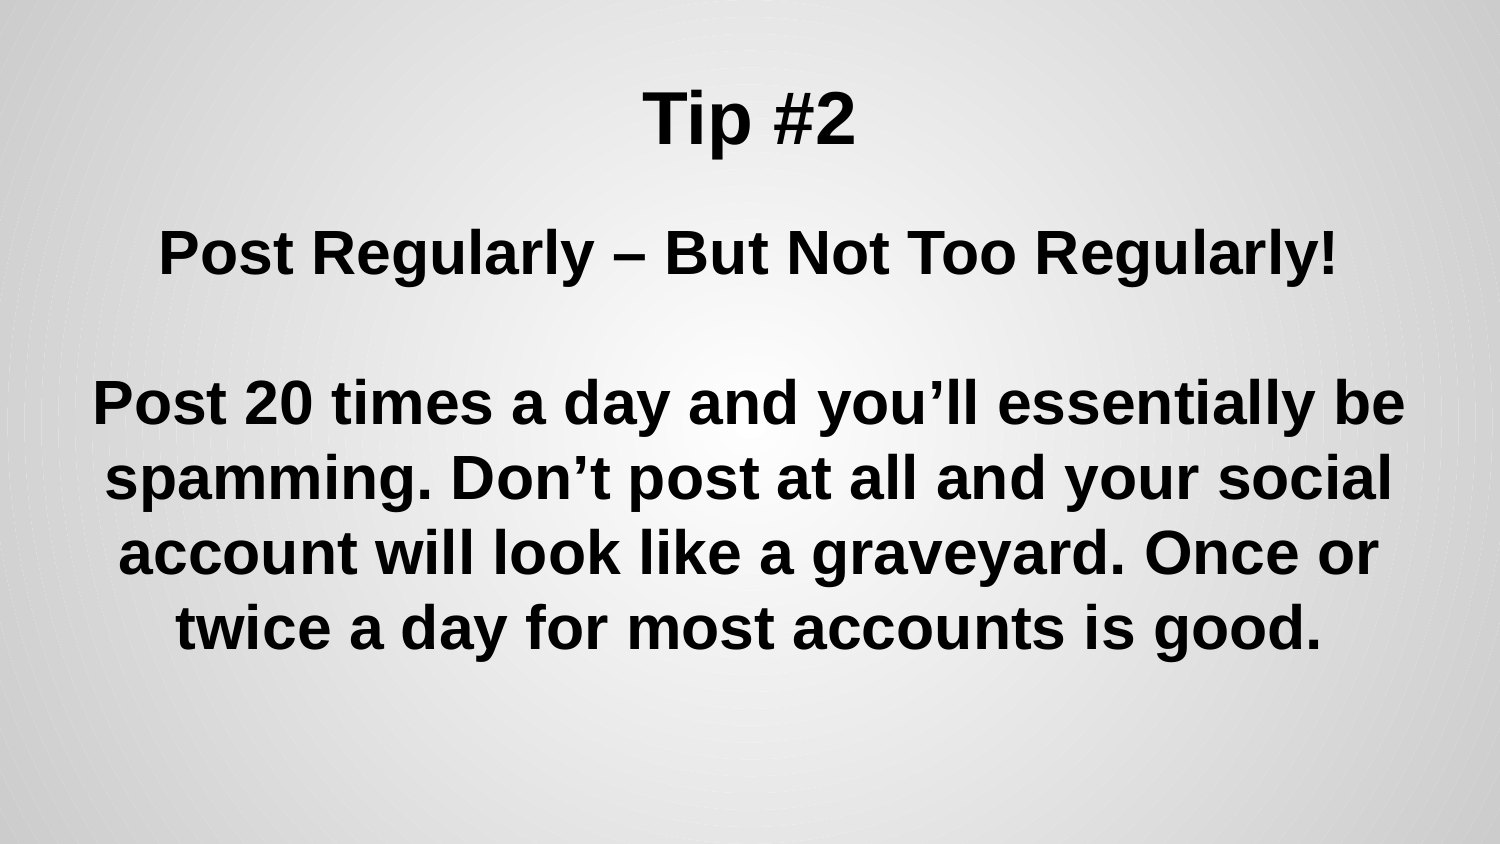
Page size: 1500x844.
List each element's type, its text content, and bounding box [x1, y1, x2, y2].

list Post Regularly – But Not Too Regularly! Post 20 times a day and you’ll essentially be spamming. Don’t post at all and your social account will look like a graveyard. Once or twice a day for most accounts is good. [75, 196, 1425, 808]
title Tip #2 [75, 33, 1425, 175]
